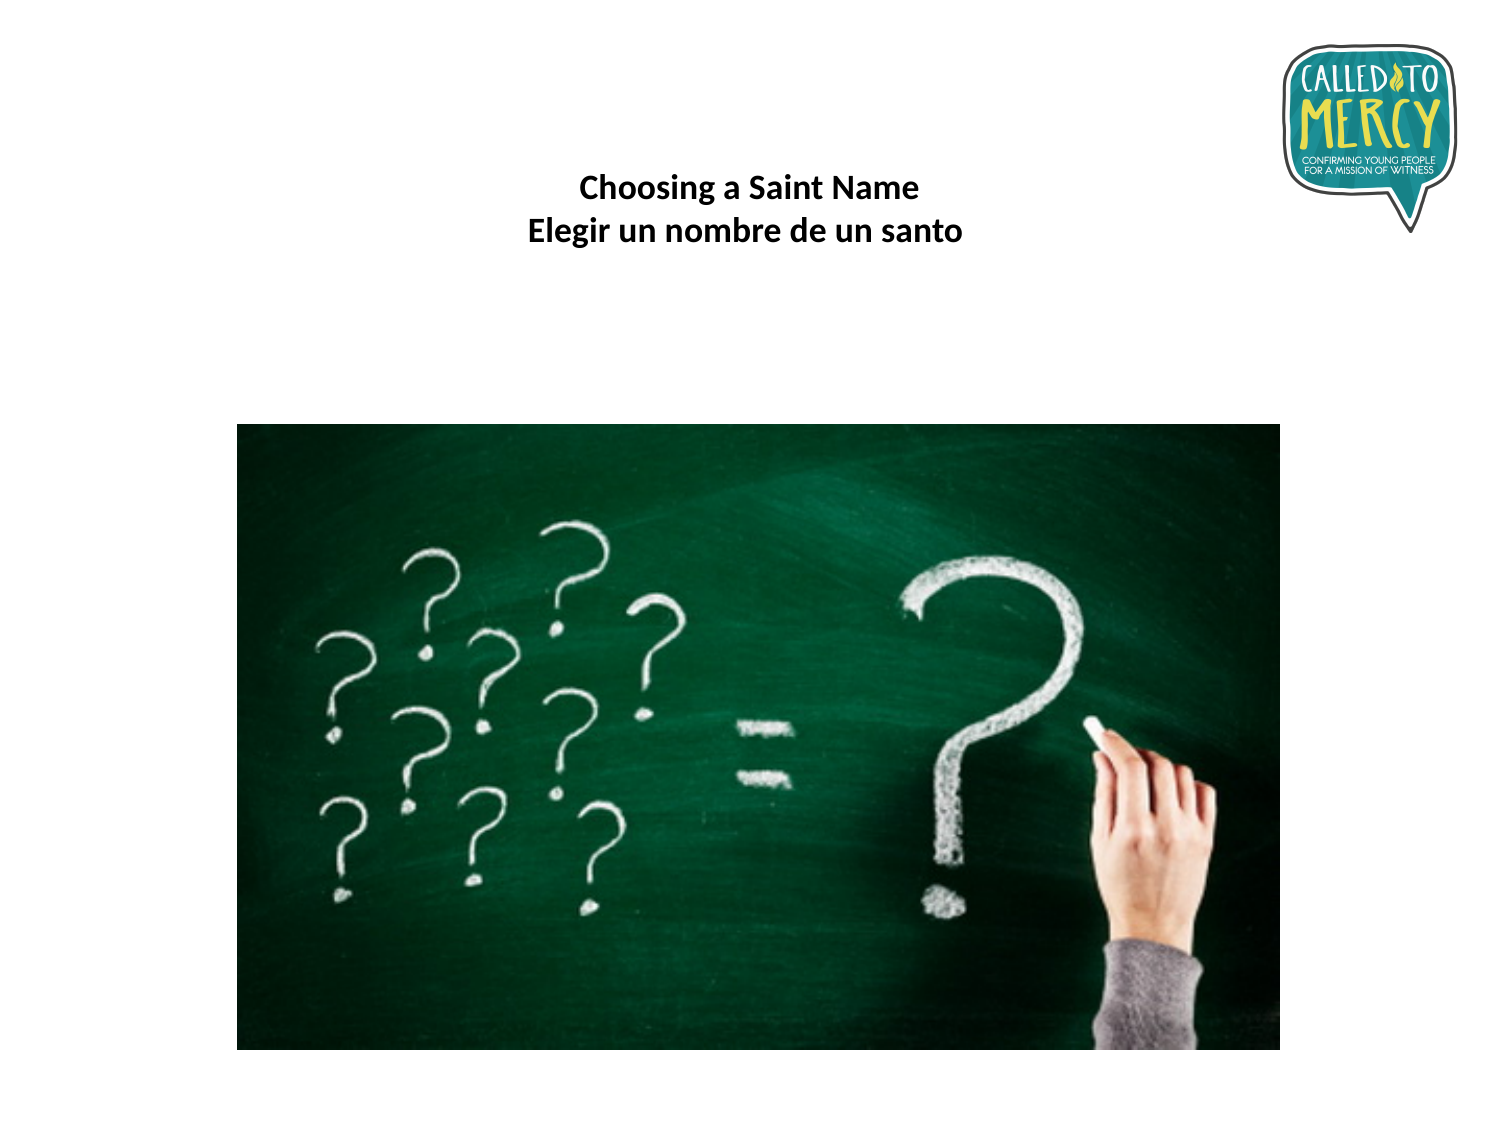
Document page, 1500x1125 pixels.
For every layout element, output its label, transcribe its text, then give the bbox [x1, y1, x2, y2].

picture [237, 424, 1280, 1051]
title Choosing a Saint Name Elegir un nombre de un santo [75, 112, 1425, 300]
picture [1237, 44, 1500, 234]
